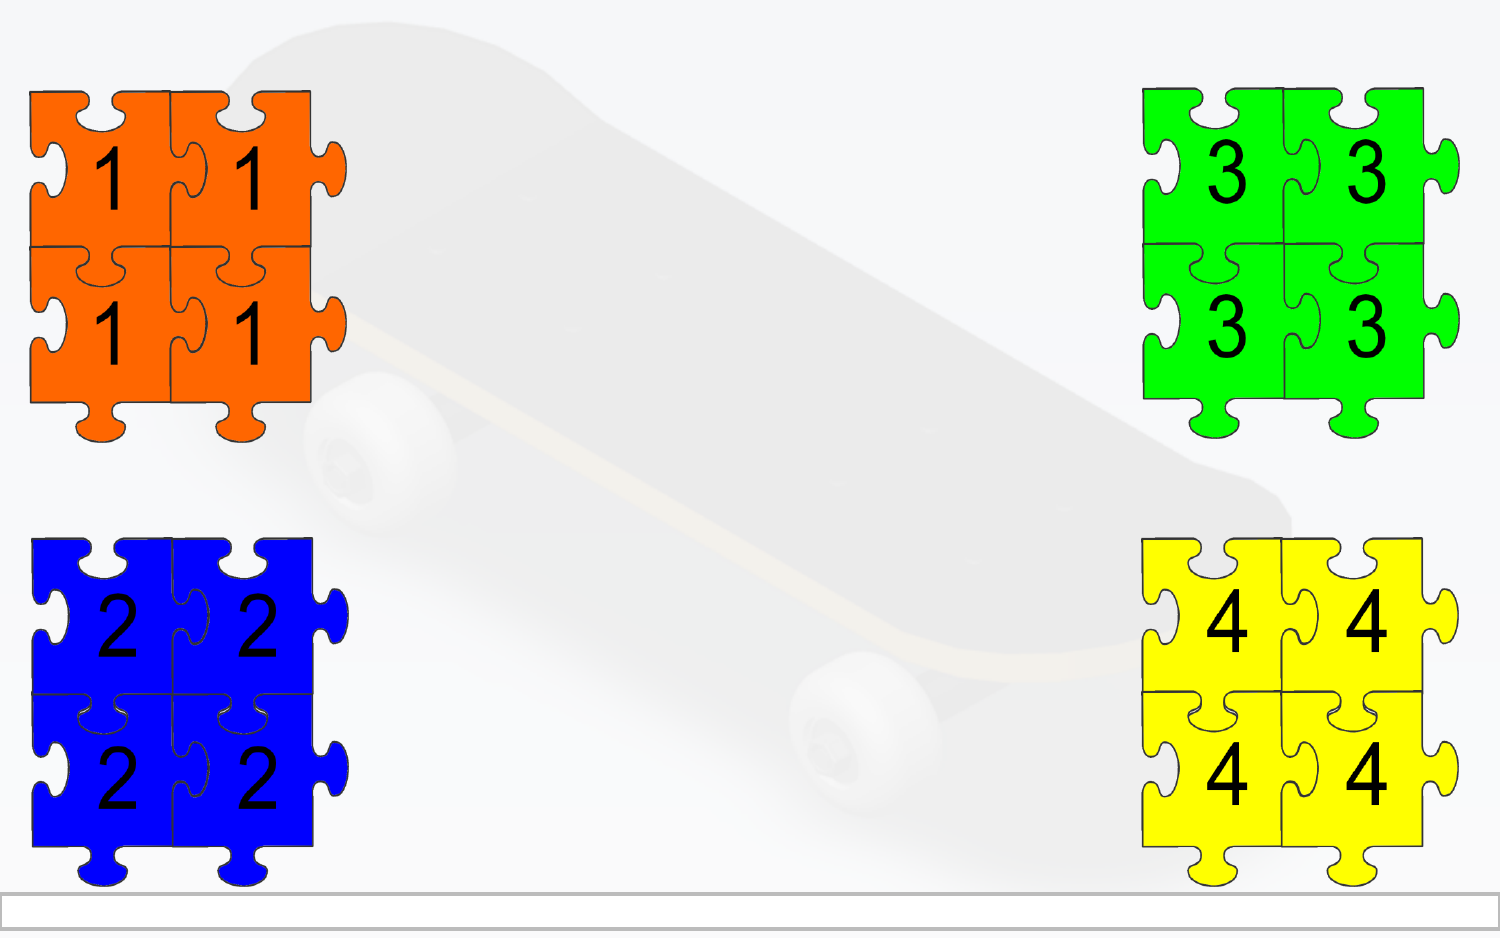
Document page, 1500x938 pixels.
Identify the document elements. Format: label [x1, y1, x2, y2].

picture [0, 931, 1500, 938]
picture [0, 0, 1500, 892]
text_box [0, 892, 1500, 931]
